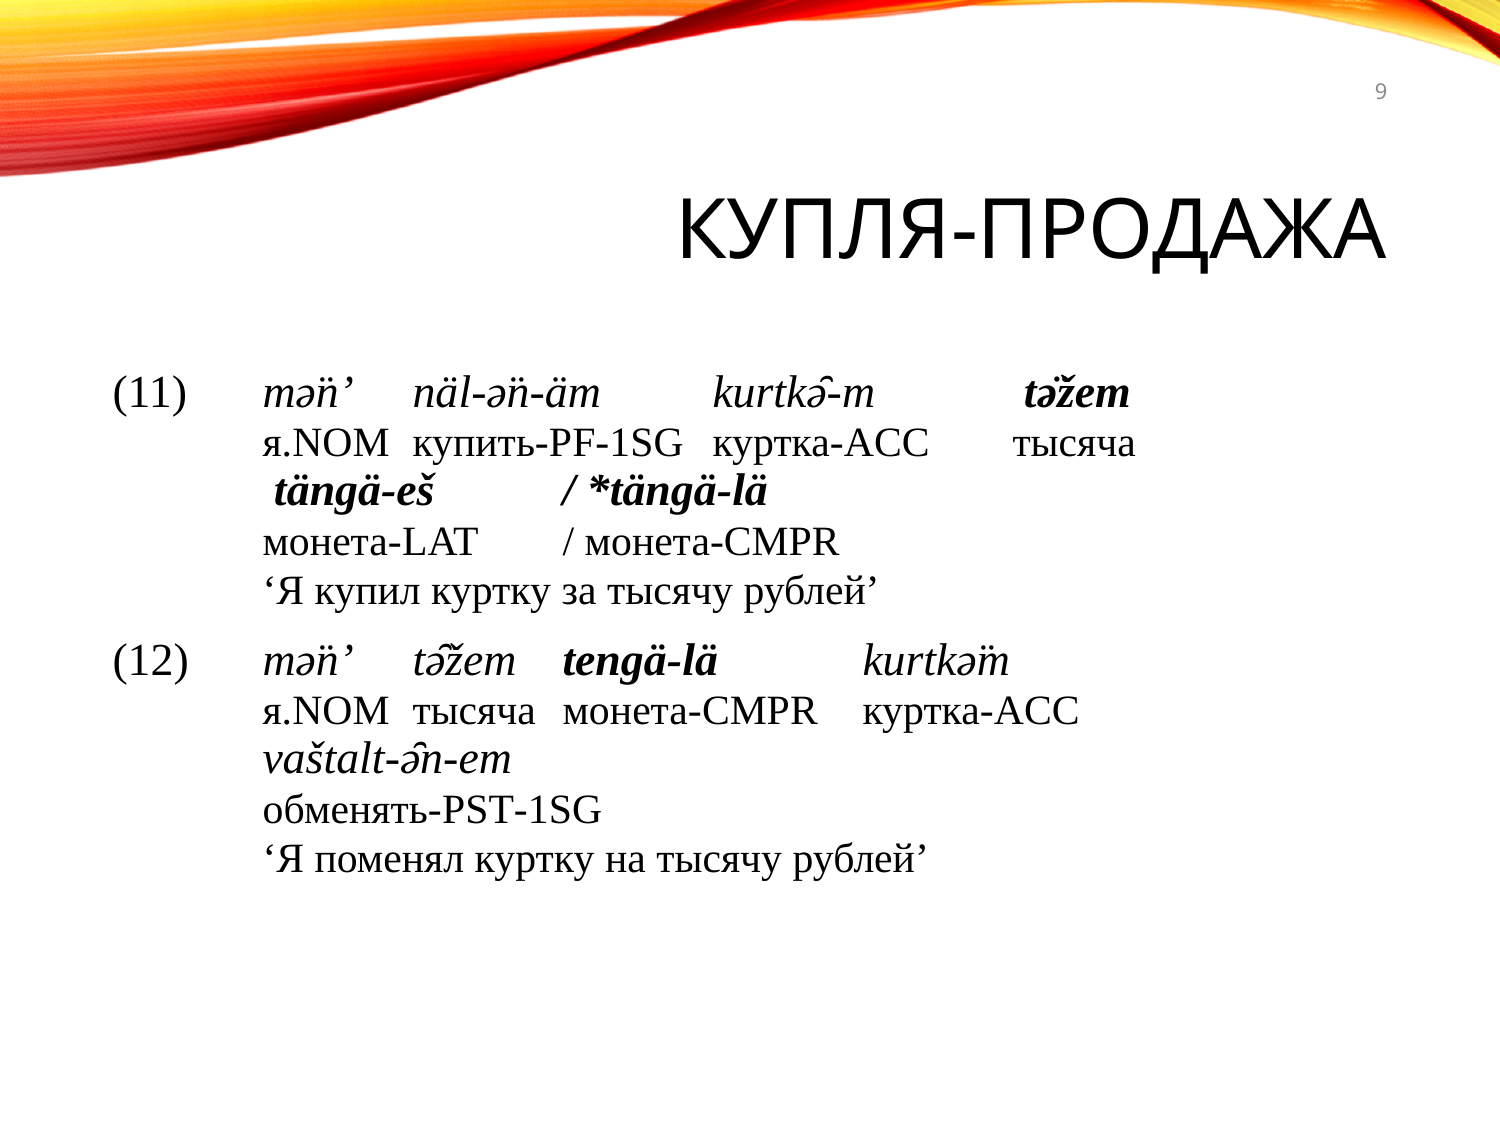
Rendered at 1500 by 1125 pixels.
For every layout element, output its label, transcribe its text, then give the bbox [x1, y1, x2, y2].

list (11) mə̈n’ näl-ə̈n-äm kurtkə̑-m tə̈žem я.nom купить-pf-1sg куртка-acc тысяча tängä-eš / *tängä-lä монета-lat / монета-cmpr ‘Я купил куртку за тысячу рублей’ (12) mə̈n’ tə̑žem tengä-lä kurtkə̈m я.nom тысяча монета-cmpr куртка-acc vaštalt-ə̑n-em обменять-pst-1sg ‘Я поменял куртку на тысячу рублей’ [97, 360, 1403, 1028]
title Купля-продажа [356, 125, 1403, 338]
slide_number 9 [1078, 62, 1403, 123]
picture [0, 0, 1500, 178]
